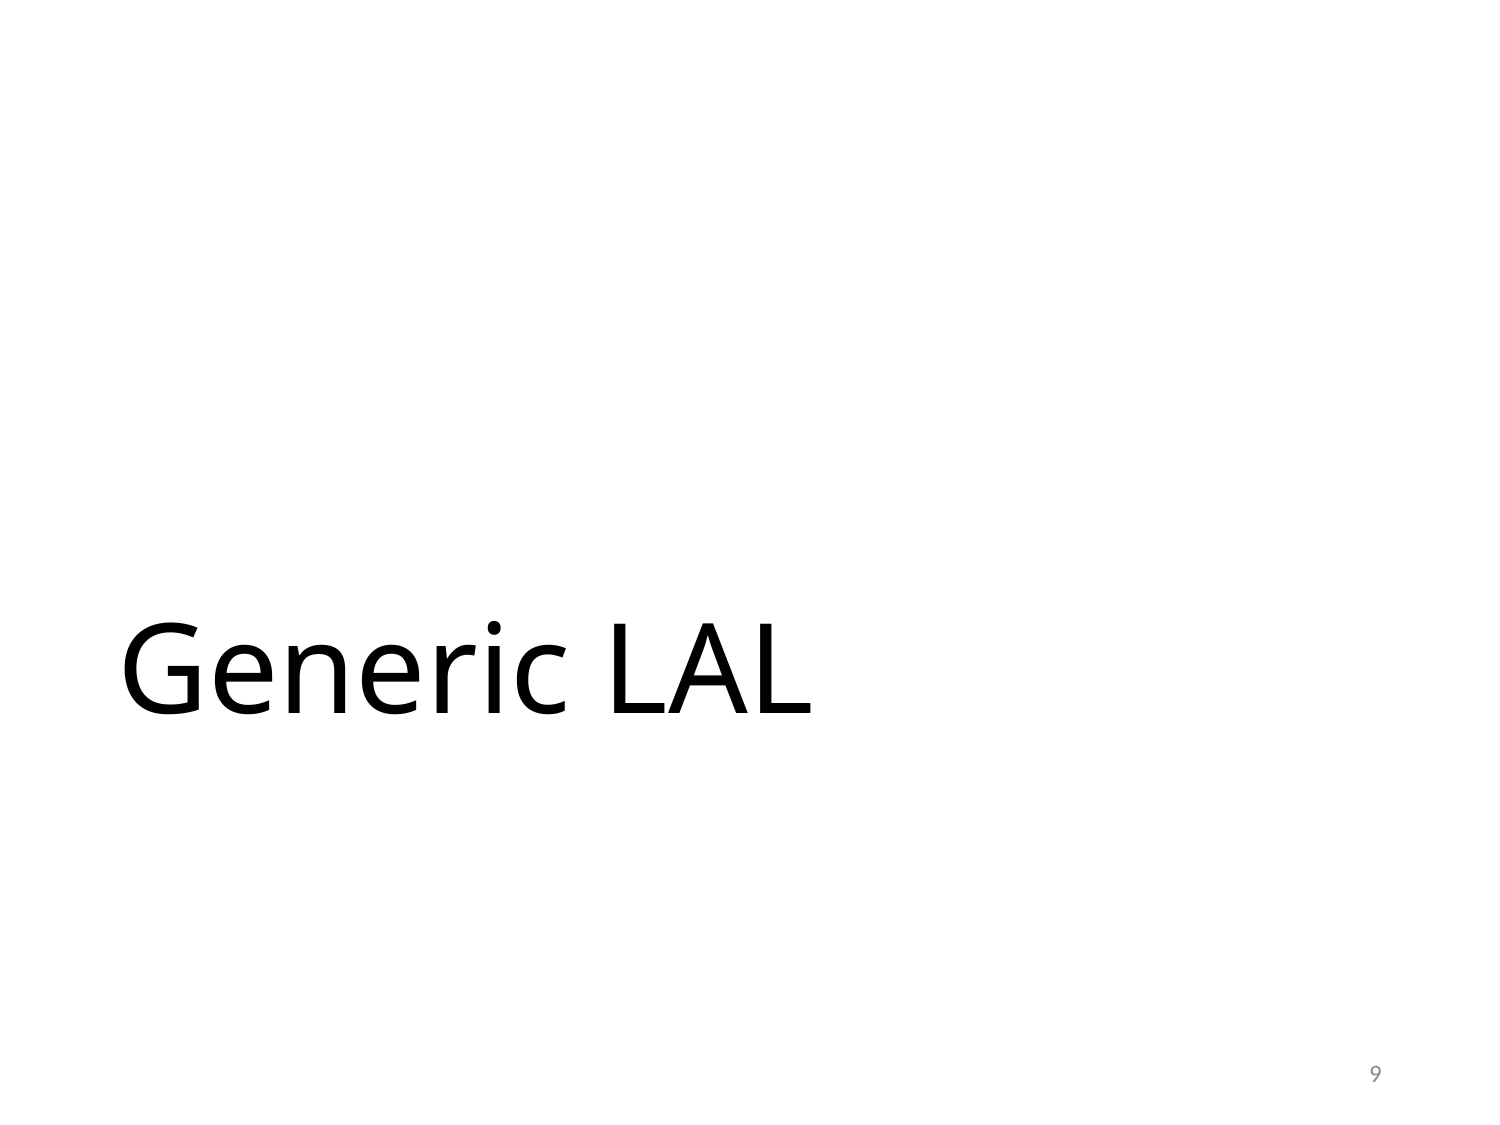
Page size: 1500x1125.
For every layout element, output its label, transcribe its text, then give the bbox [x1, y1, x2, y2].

slide_number 9 [1059, 1042, 1397, 1103]
title Generic LAL [102, 280, 1397, 749]
